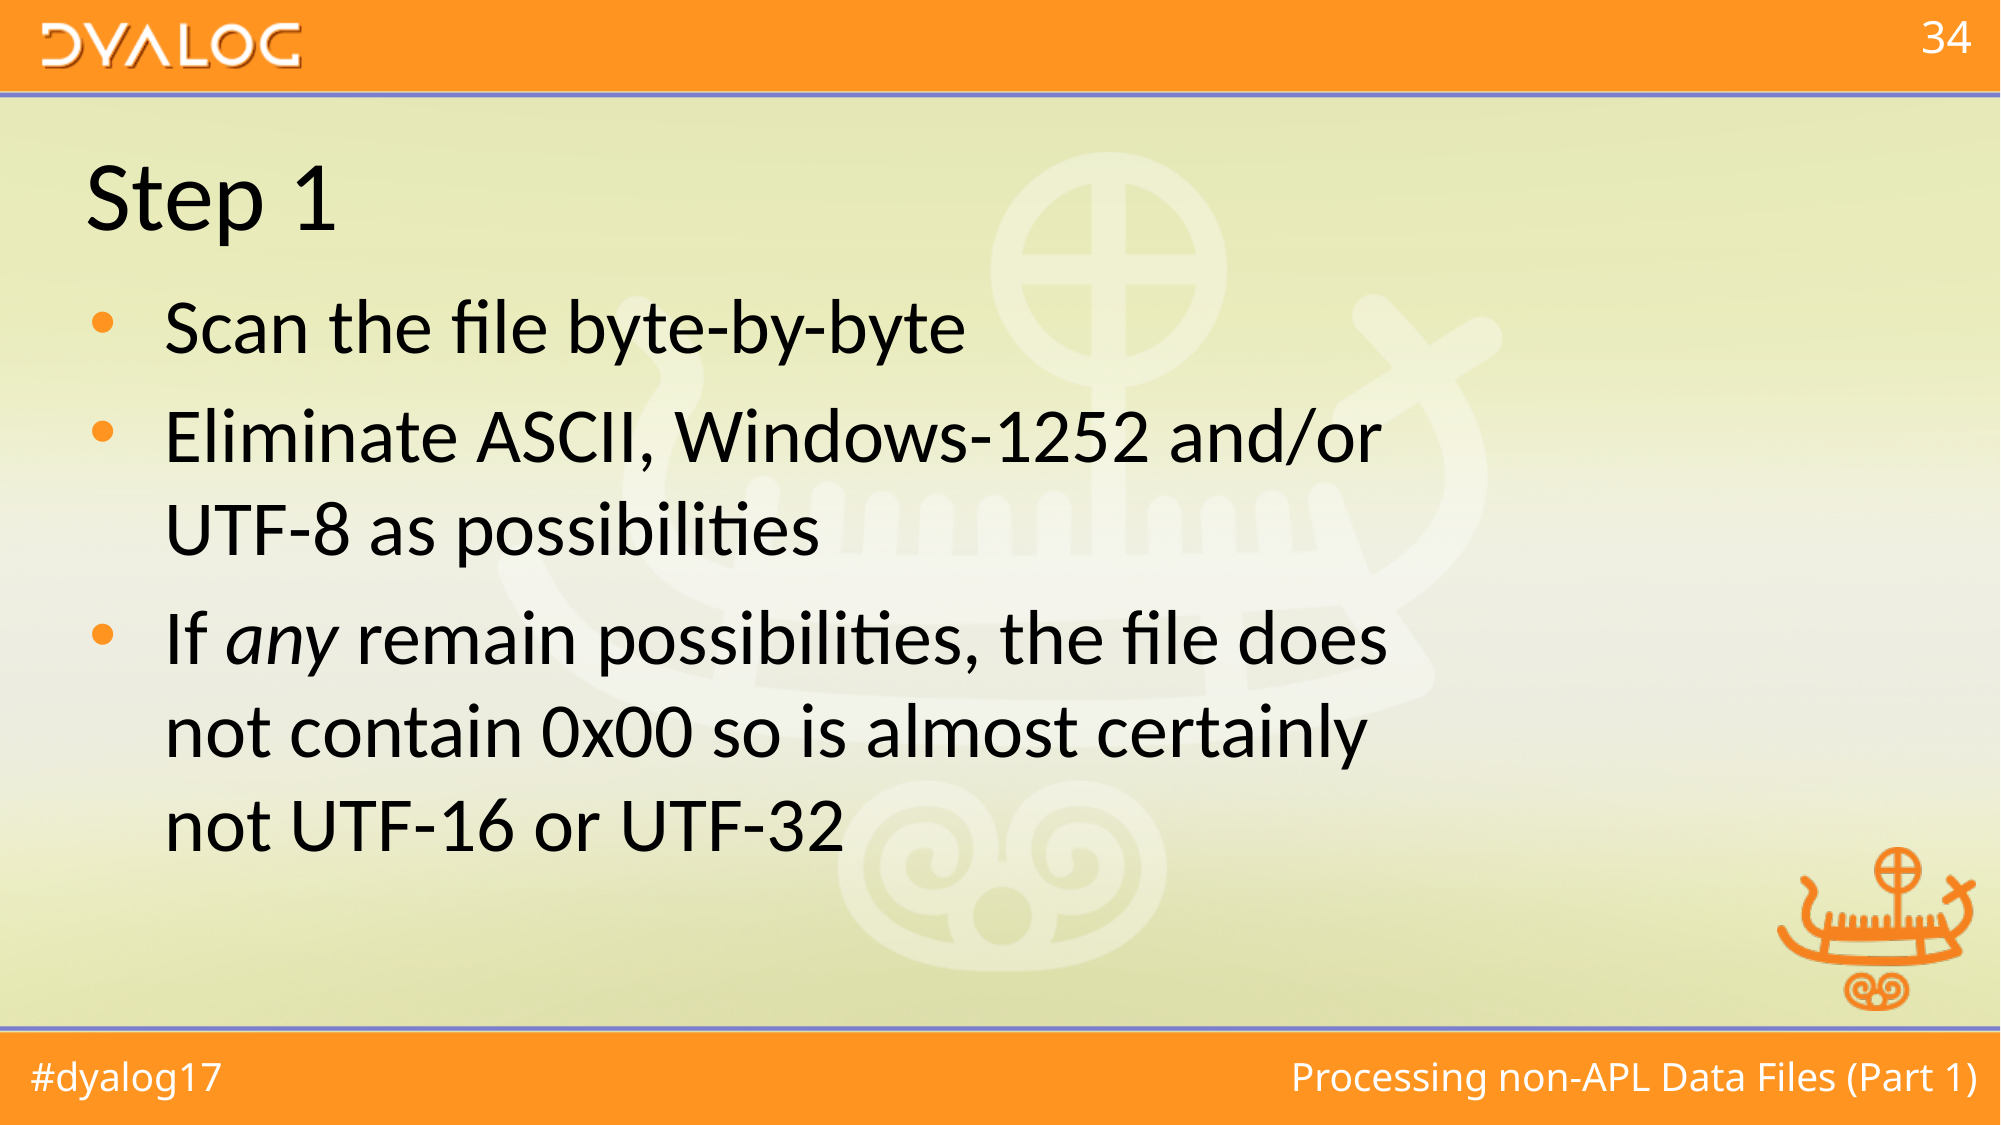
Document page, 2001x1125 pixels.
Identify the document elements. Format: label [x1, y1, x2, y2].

list [74, 267, 1426, 1011]
title [70, 125, 1900, 256]
picture [0, 0, 2001, 1125]
